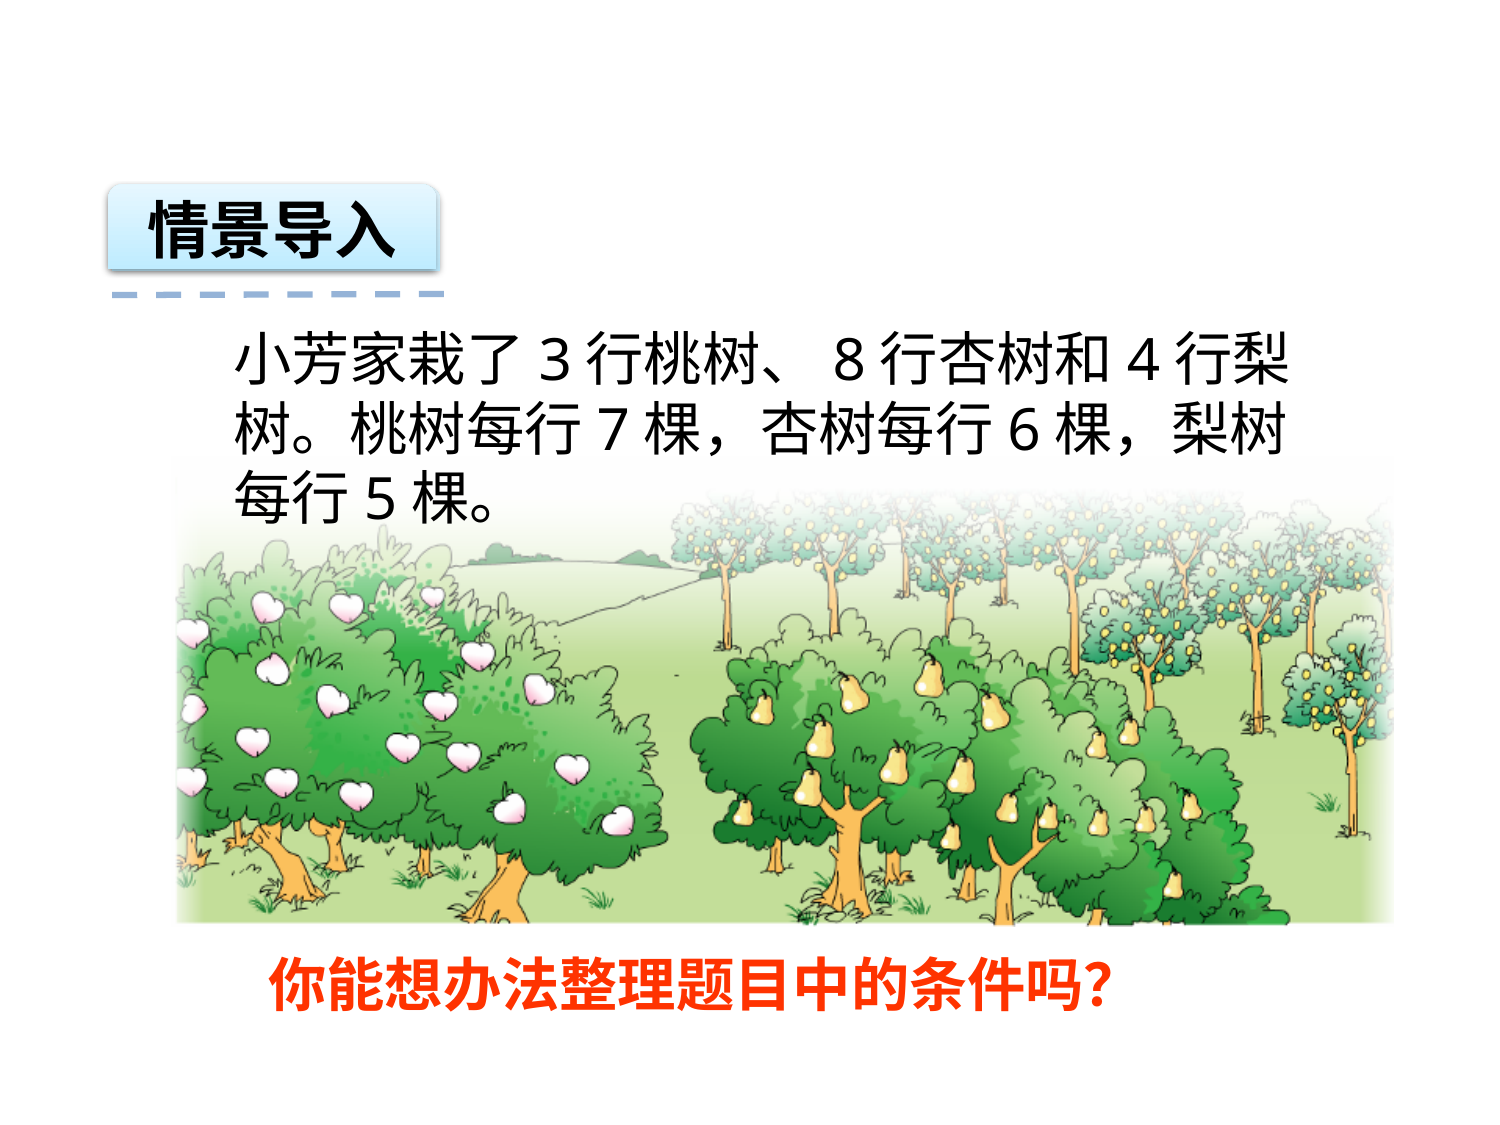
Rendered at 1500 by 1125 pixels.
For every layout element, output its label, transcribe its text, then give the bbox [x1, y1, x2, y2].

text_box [111, 186, 453, 296]
text_box 小芳家栽了3行桃树、8行杏树和4行梨树。桃树每行7棵，杏树每行6棵，梨树每行5棵。 [218, 314, 1353, 454]
text_box 你能想办法整理题目中的条件吗？ [253, 940, 1223, 1026]
picture [170, 455, 1394, 927]
